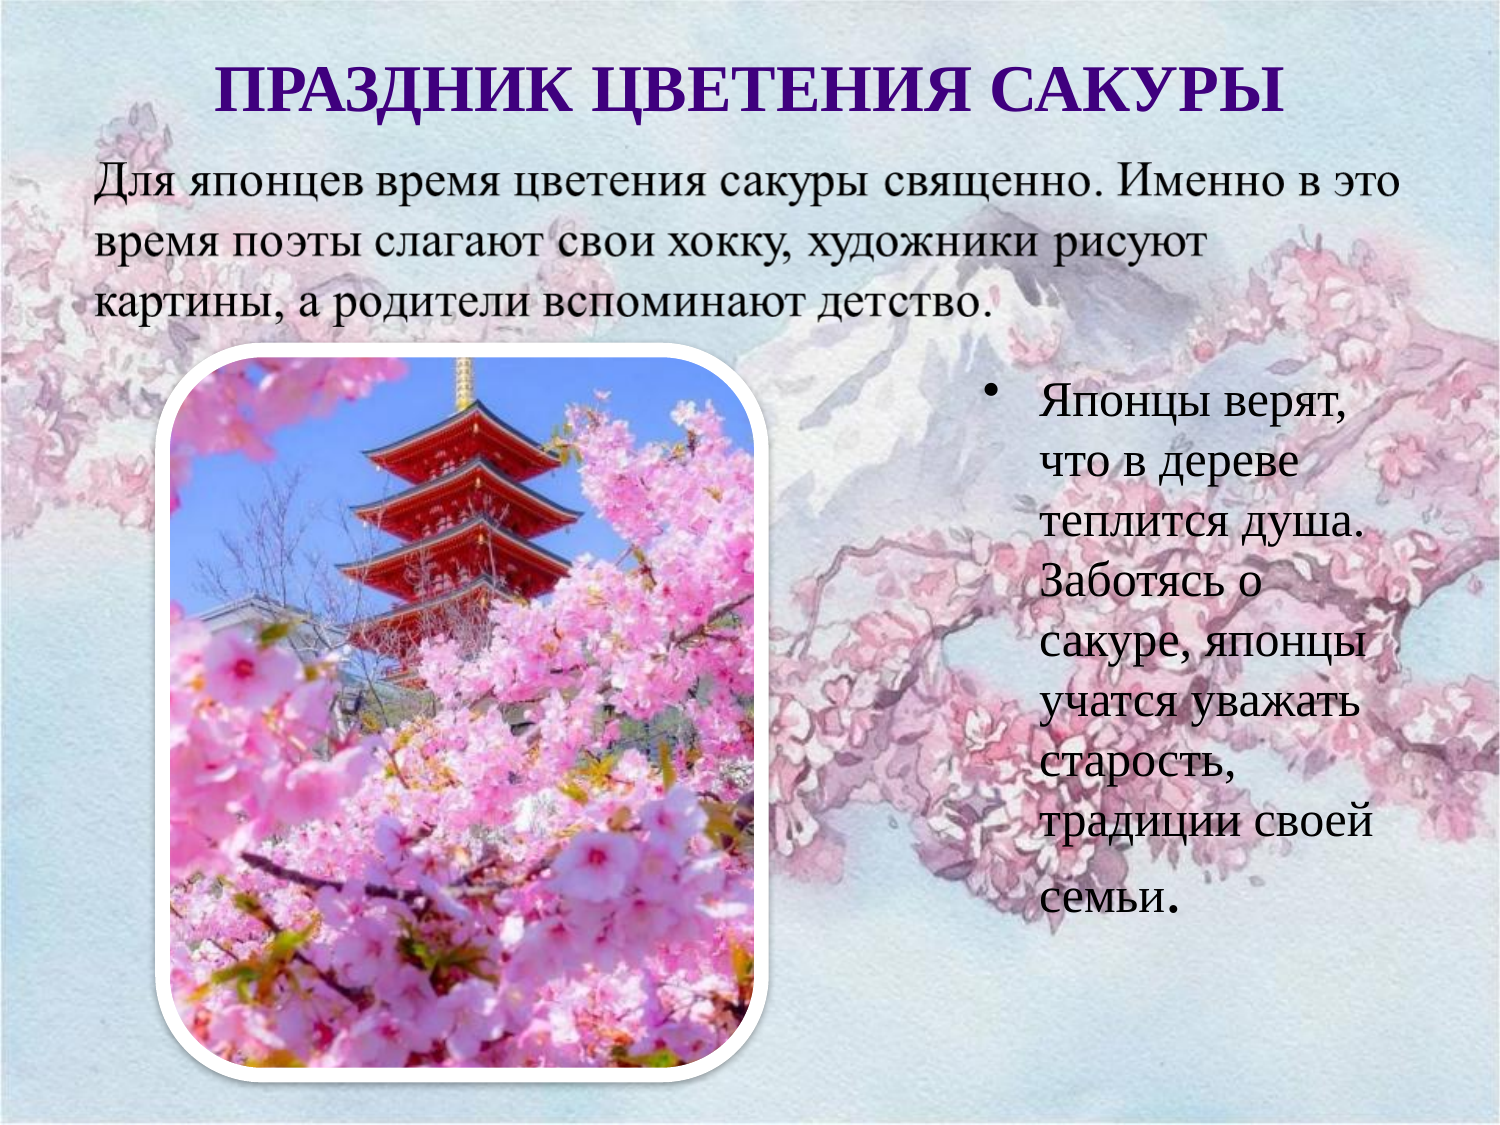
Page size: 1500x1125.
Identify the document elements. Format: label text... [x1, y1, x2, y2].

text_box Японцы верят, что в дереве теплится душа. Заботясь о сакуре, японцы учатся уважать старость, традиции своей семьи. [968, 366, 1444, 876]
picture [0, 0, 1500, 1125]
text_box ПРАЗДНИК ЦВЕТЕНИЯ САКУРЫ [112, 37, 1388, 130]
